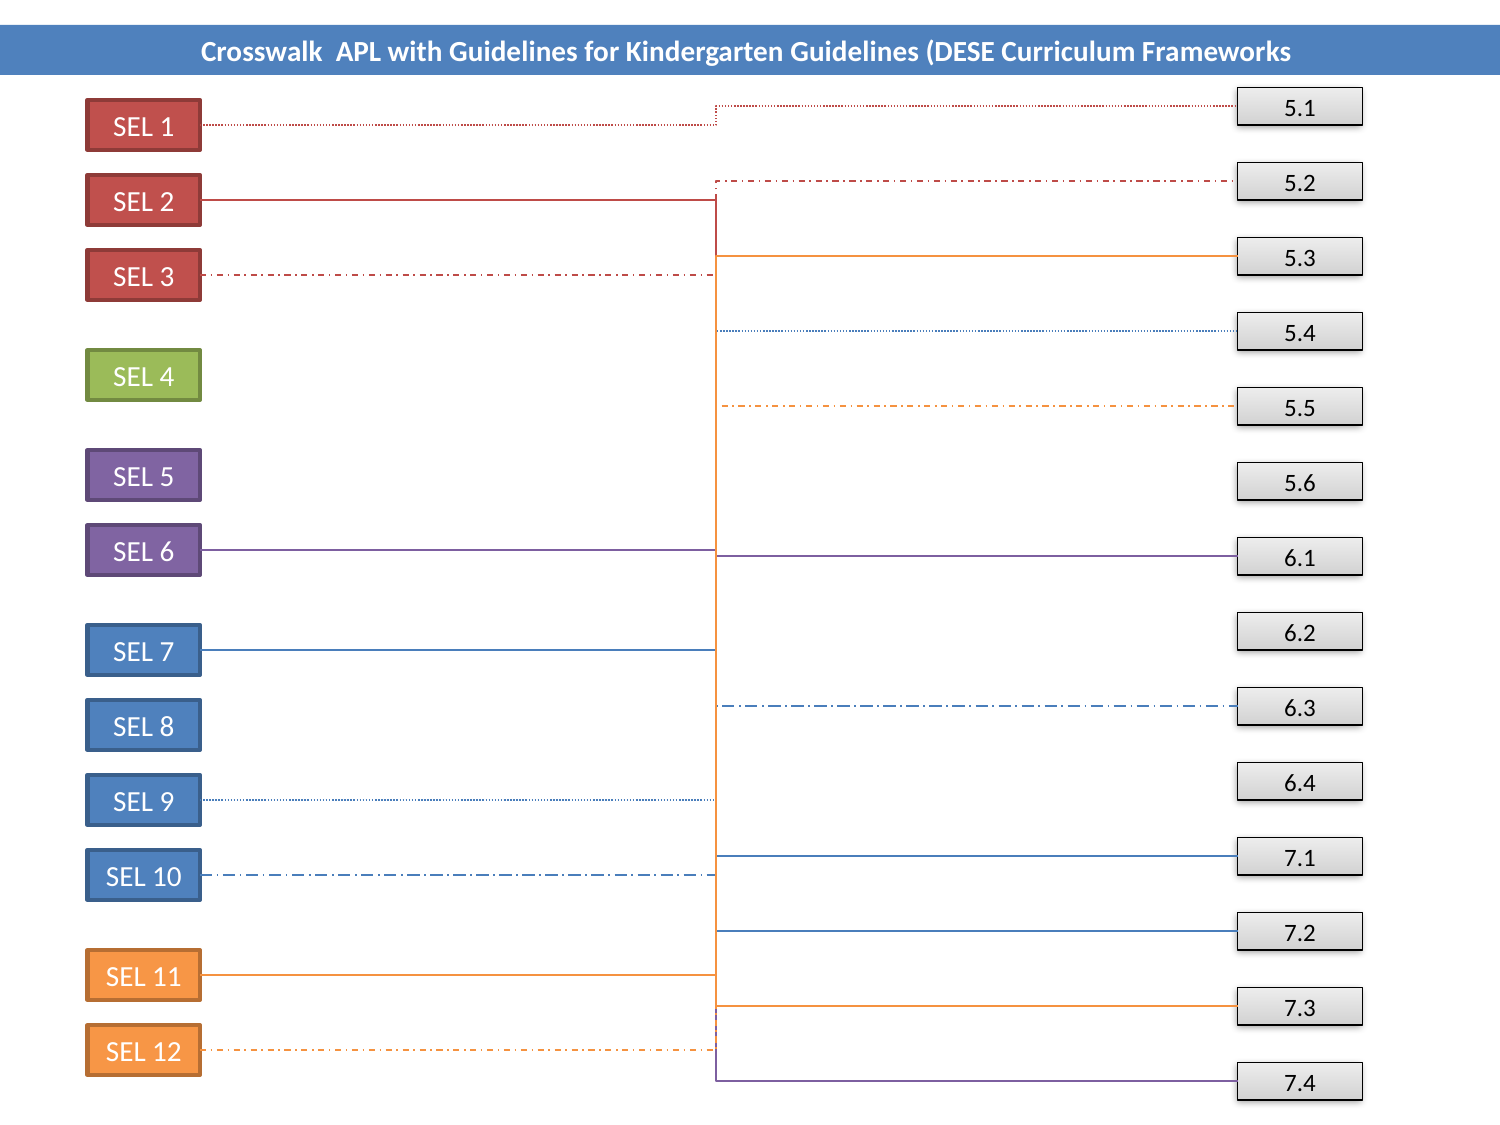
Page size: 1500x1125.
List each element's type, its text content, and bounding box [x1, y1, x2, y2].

text_box 5.3 [1242, 237, 1363, 276]
text_box 7.2 [1242, 912, 1363, 951]
text_box 7.1 [1243, 837, 1363, 876]
text_box SEL 10 [85, 848, 192, 902]
text_box SEL 12 [85, 1023, 194, 1077]
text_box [199, 255, 1238, 405]
text_box SEL 6 [85, 523, 192, 577]
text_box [199, 405, 1238, 1051]
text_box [199, 105, 1238, 126]
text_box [199, 1058, 1238, 1082]
text_box 7.3 [1242, 987, 1363, 1026]
text_box 6.4 [1243, 762, 1363, 801]
text_box SEL 2 [85, 173, 202, 227]
text_box 7.4 [1237, 1062, 1363, 1101]
text_box SEL 9 [85, 773, 192, 827]
text_box SEL 11 [85, 948, 193, 1002]
text_box 5.6 [1243, 462, 1363, 501]
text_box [199, 180, 1238, 255]
text_box SEL 4 [85, 348, 193, 402]
text_box Crosswalk APL with Guidelines for Kindergarten Guidelines (DESE Curriculum Frameworks [0, 23, 1500, 77]
text_box 6.2 [1243, 612, 1363, 651]
text_box 6.3 [1243, 687, 1363, 726]
text_box 5.5 [1242, 387, 1363, 426]
text_box SEL 3 [85, 248, 193, 302]
text_box SEL 1 [85, 98, 202, 152]
text_box 5.1 [1237, 87, 1363, 126]
text_box SEL 7 [85, 623, 192, 677]
text_box 5.2 [1237, 162, 1363, 201]
text_box 6.1 [1243, 537, 1363, 576]
text_box SEL 5 [85, 448, 192, 502]
text_box SEL 8 [85, 698, 192, 752]
text_box 5.4 [1242, 312, 1363, 351]
